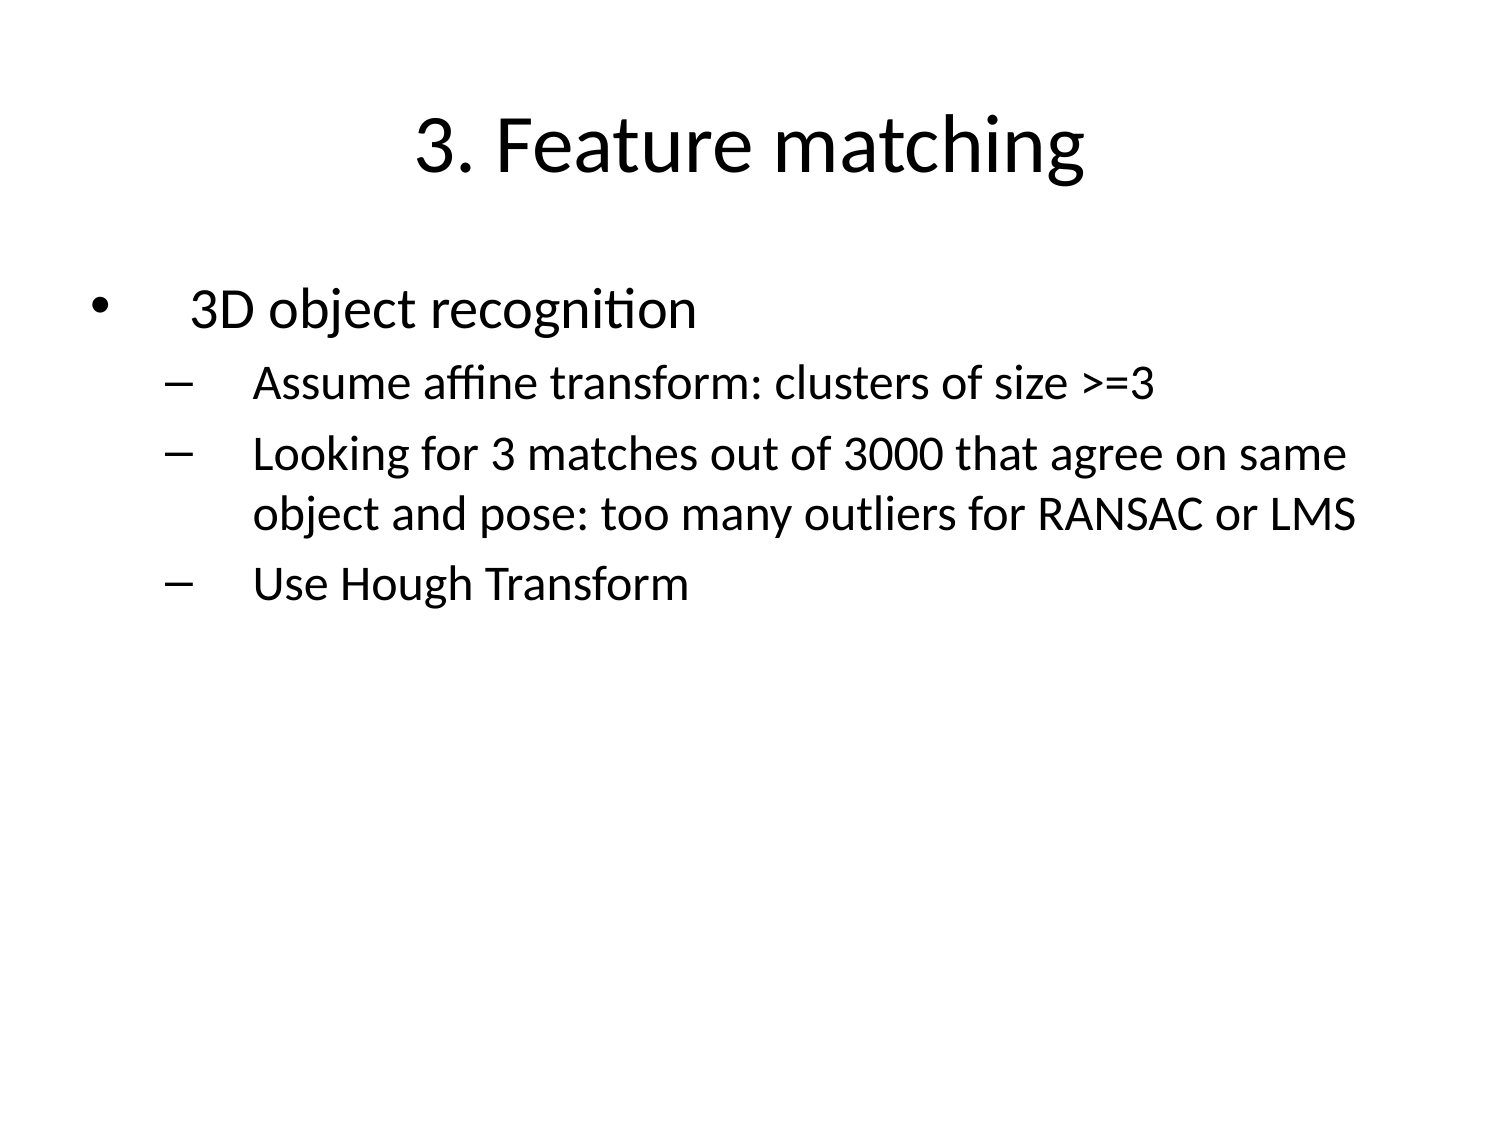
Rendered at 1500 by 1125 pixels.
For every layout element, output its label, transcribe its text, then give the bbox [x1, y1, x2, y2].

title 3. Feature matching [75, 45, 1425, 233]
list 3D object recognition Assume affine transform: clusters of size >=3 Looking for 3 matches out of 3000 that agree on same object and pose: too many outliers for RANSAC or LMS Use Hough Transform [75, 262, 1425, 1005]
